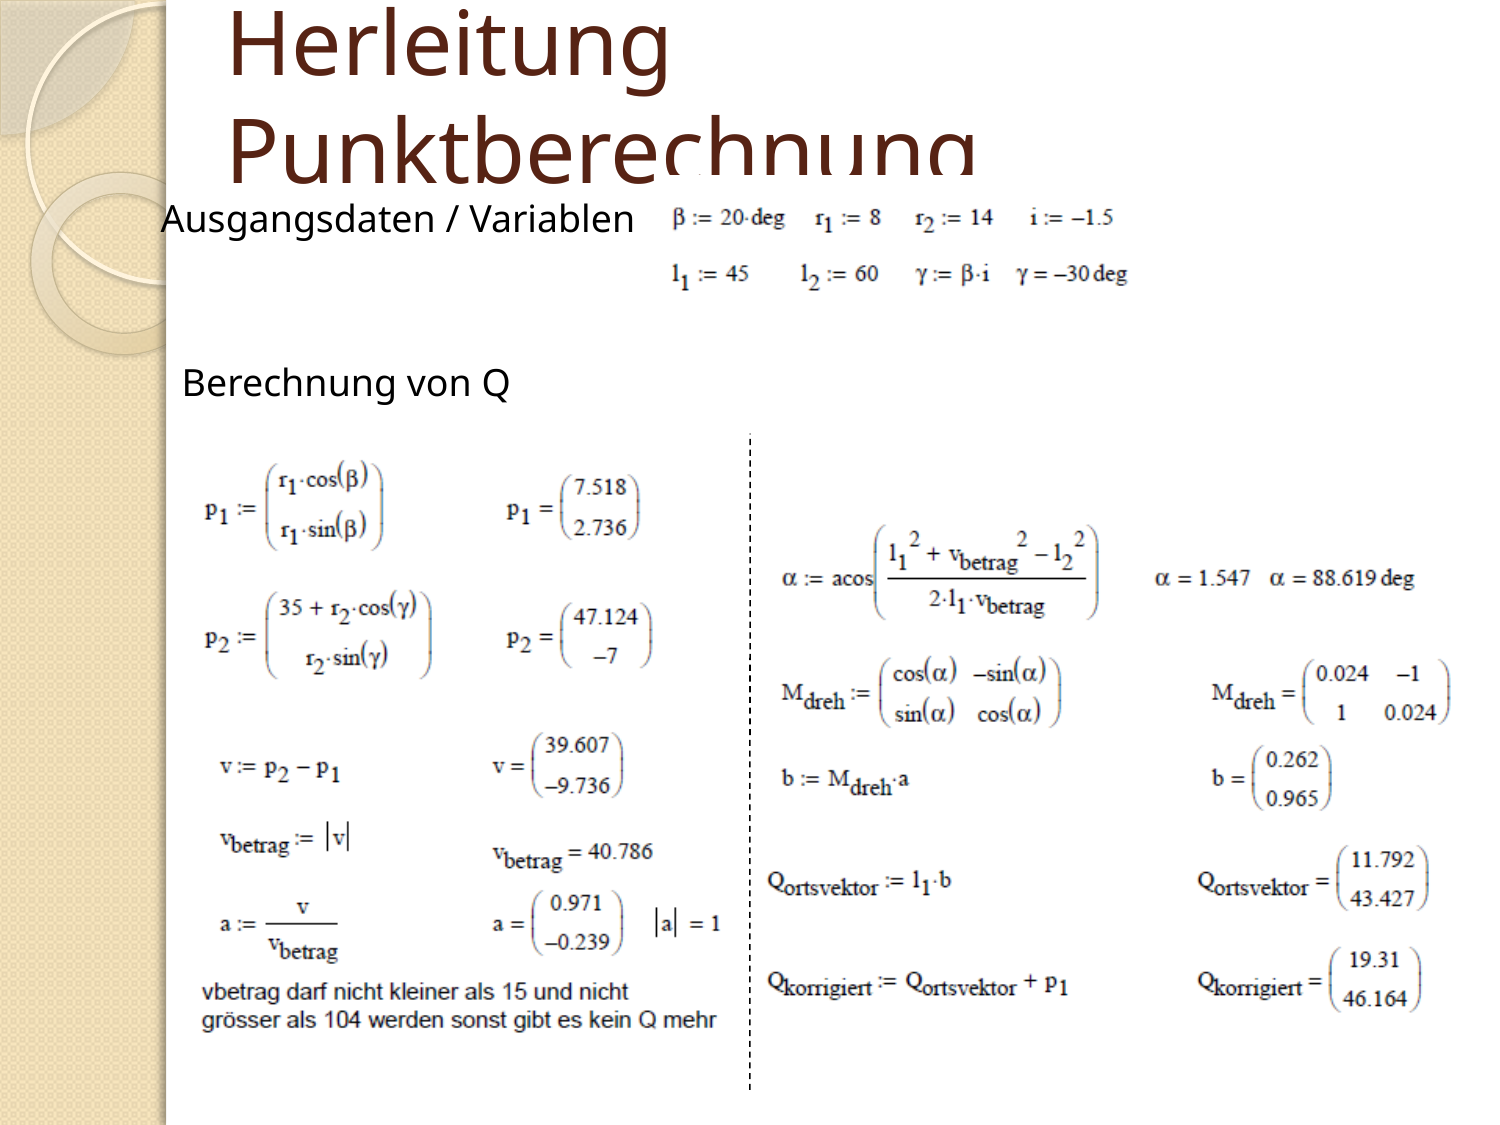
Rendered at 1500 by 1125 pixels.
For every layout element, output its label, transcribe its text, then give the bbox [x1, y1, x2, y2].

picture [761, 491, 1469, 1030]
text_box Ausgangsdaten / Variablen [145, 187, 649, 248]
picture [175, 445, 739, 1040]
picture [655, 175, 1219, 305]
text_box Berechnung von Q [166, 351, 526, 412]
title Herleitung Punktberechnung [210, 0, 1441, 188]
